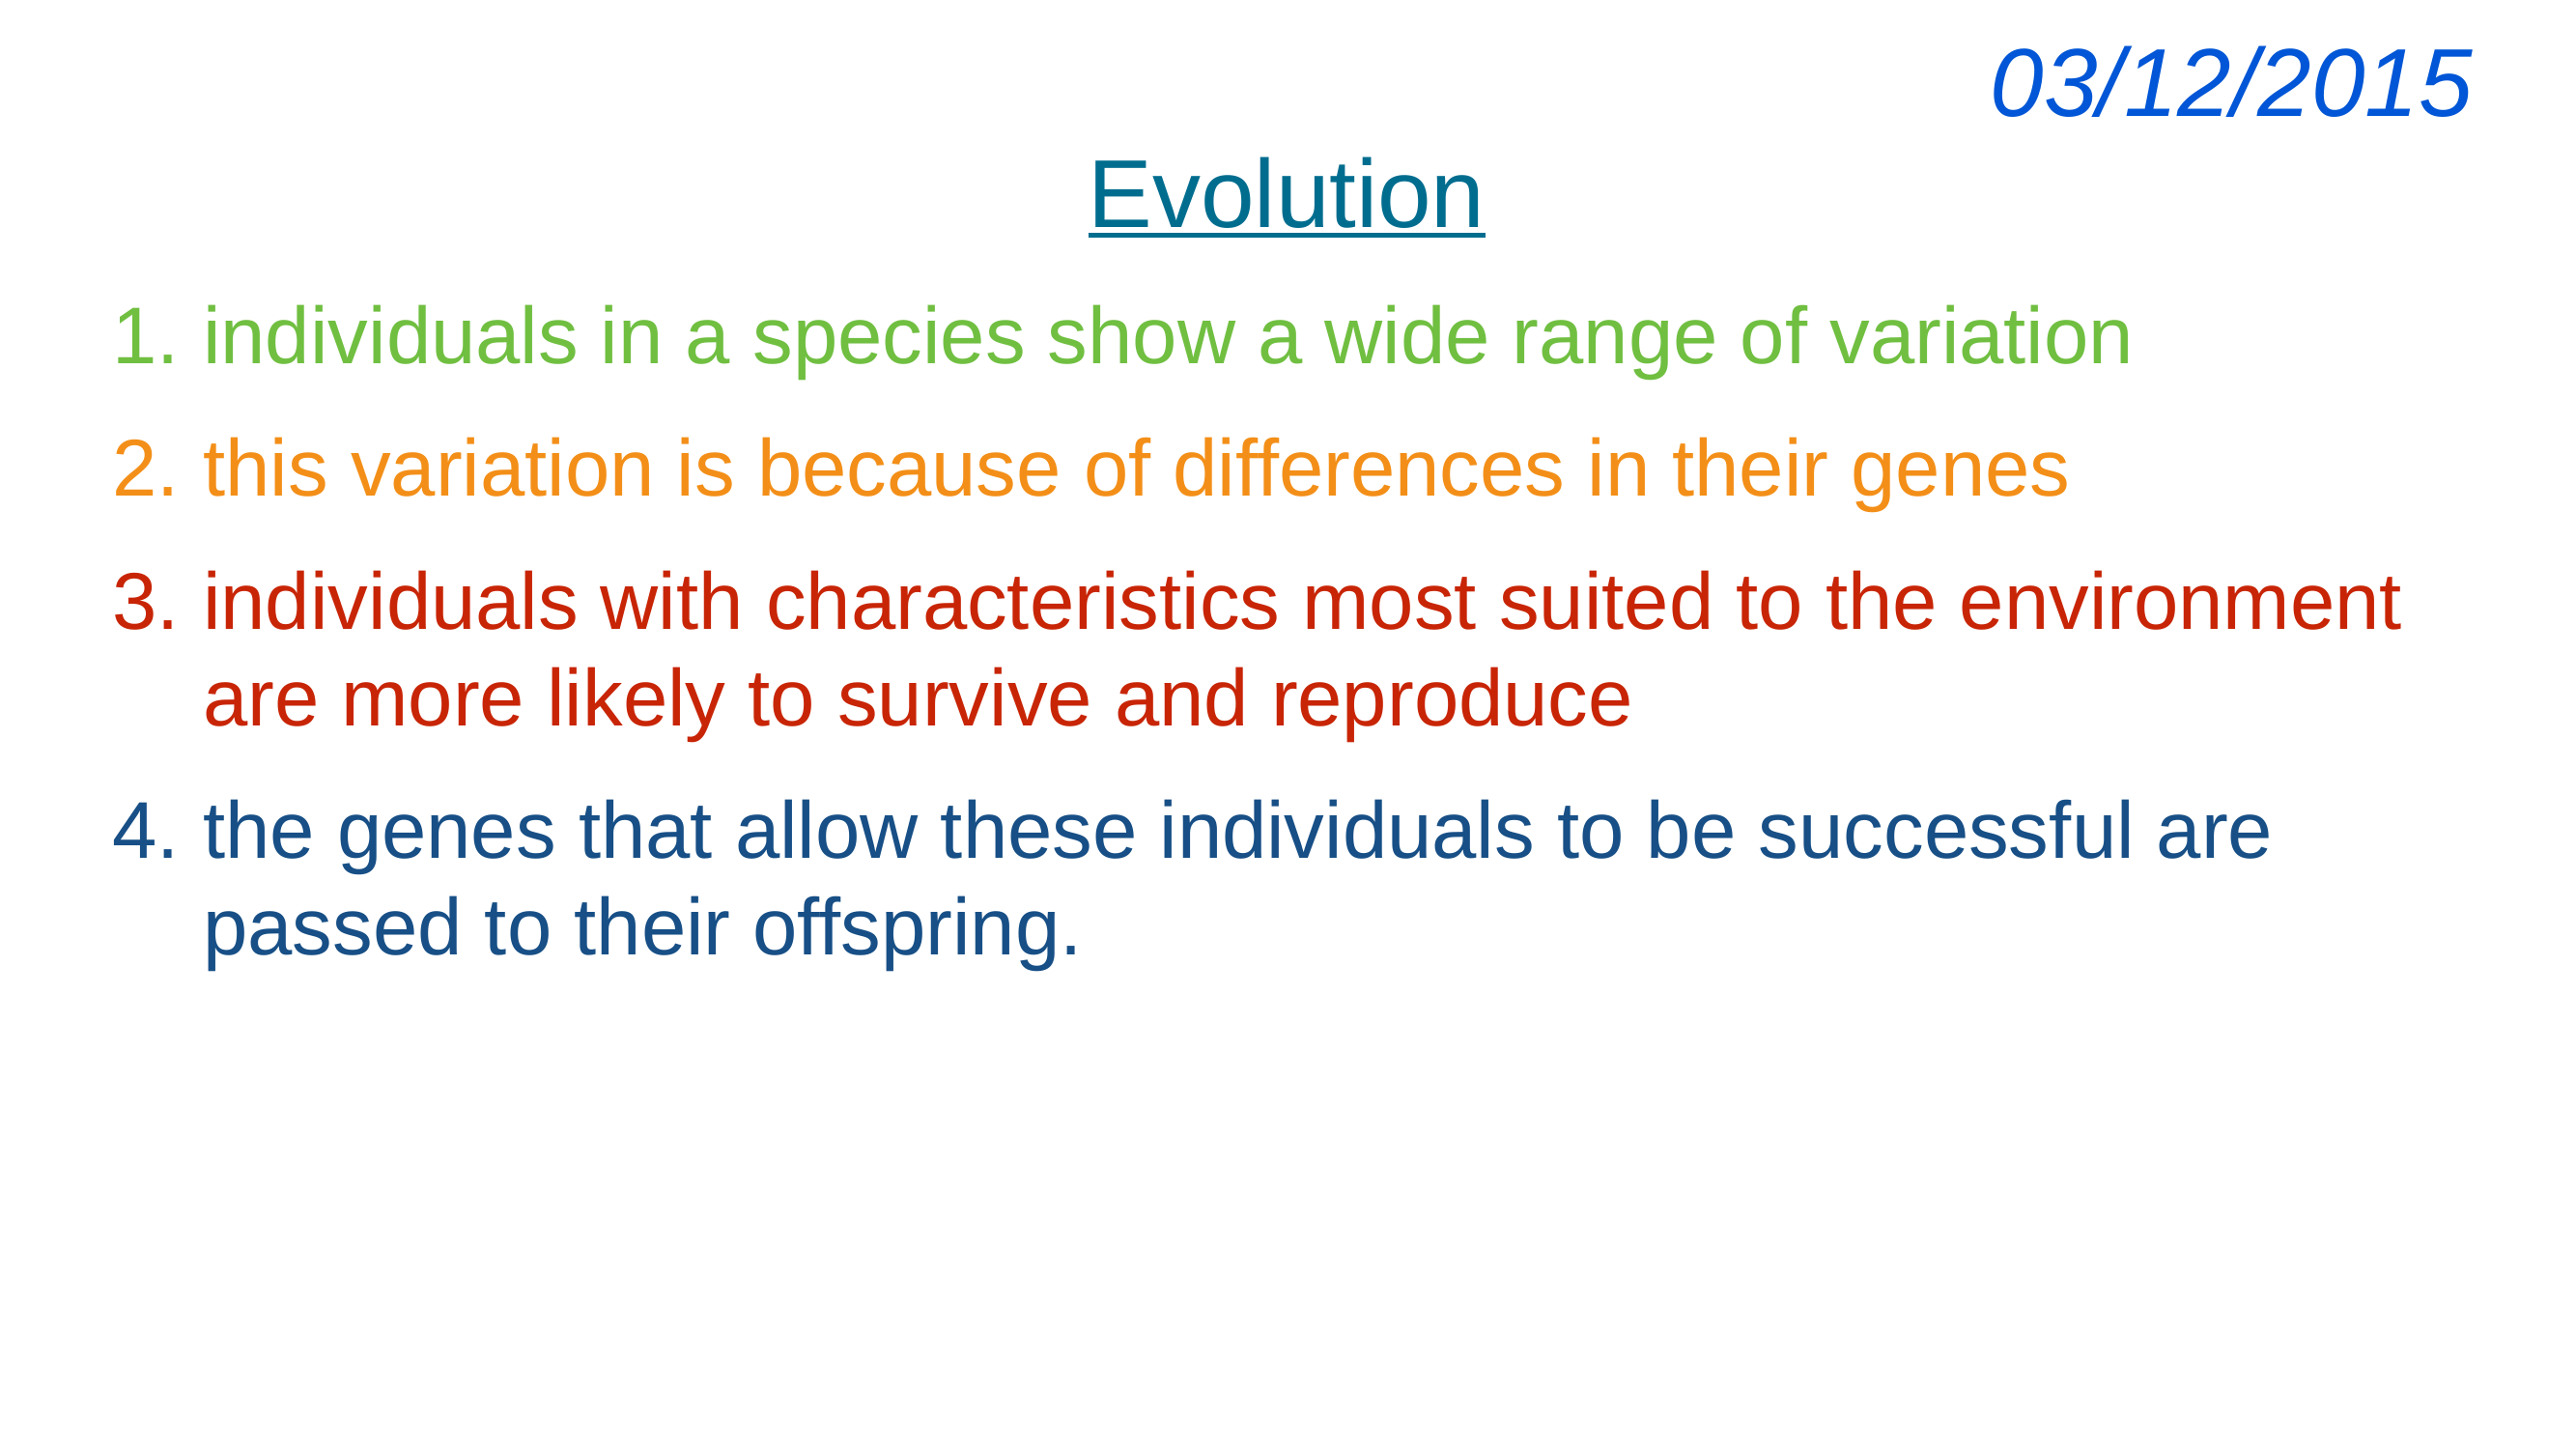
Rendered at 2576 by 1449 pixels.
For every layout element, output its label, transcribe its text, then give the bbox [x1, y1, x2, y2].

list Evolution individuals in a species show a wide range of variation this variation is because of differences in their genes individuals with characteristics most suited to the environment are more likely to survive and reproduce the genes that allow these individuals to be successful are passed to their offspring. [103, 122, 2470, 1370]
table_header 03/12/2015 [1934, 13, 2530, 153]
